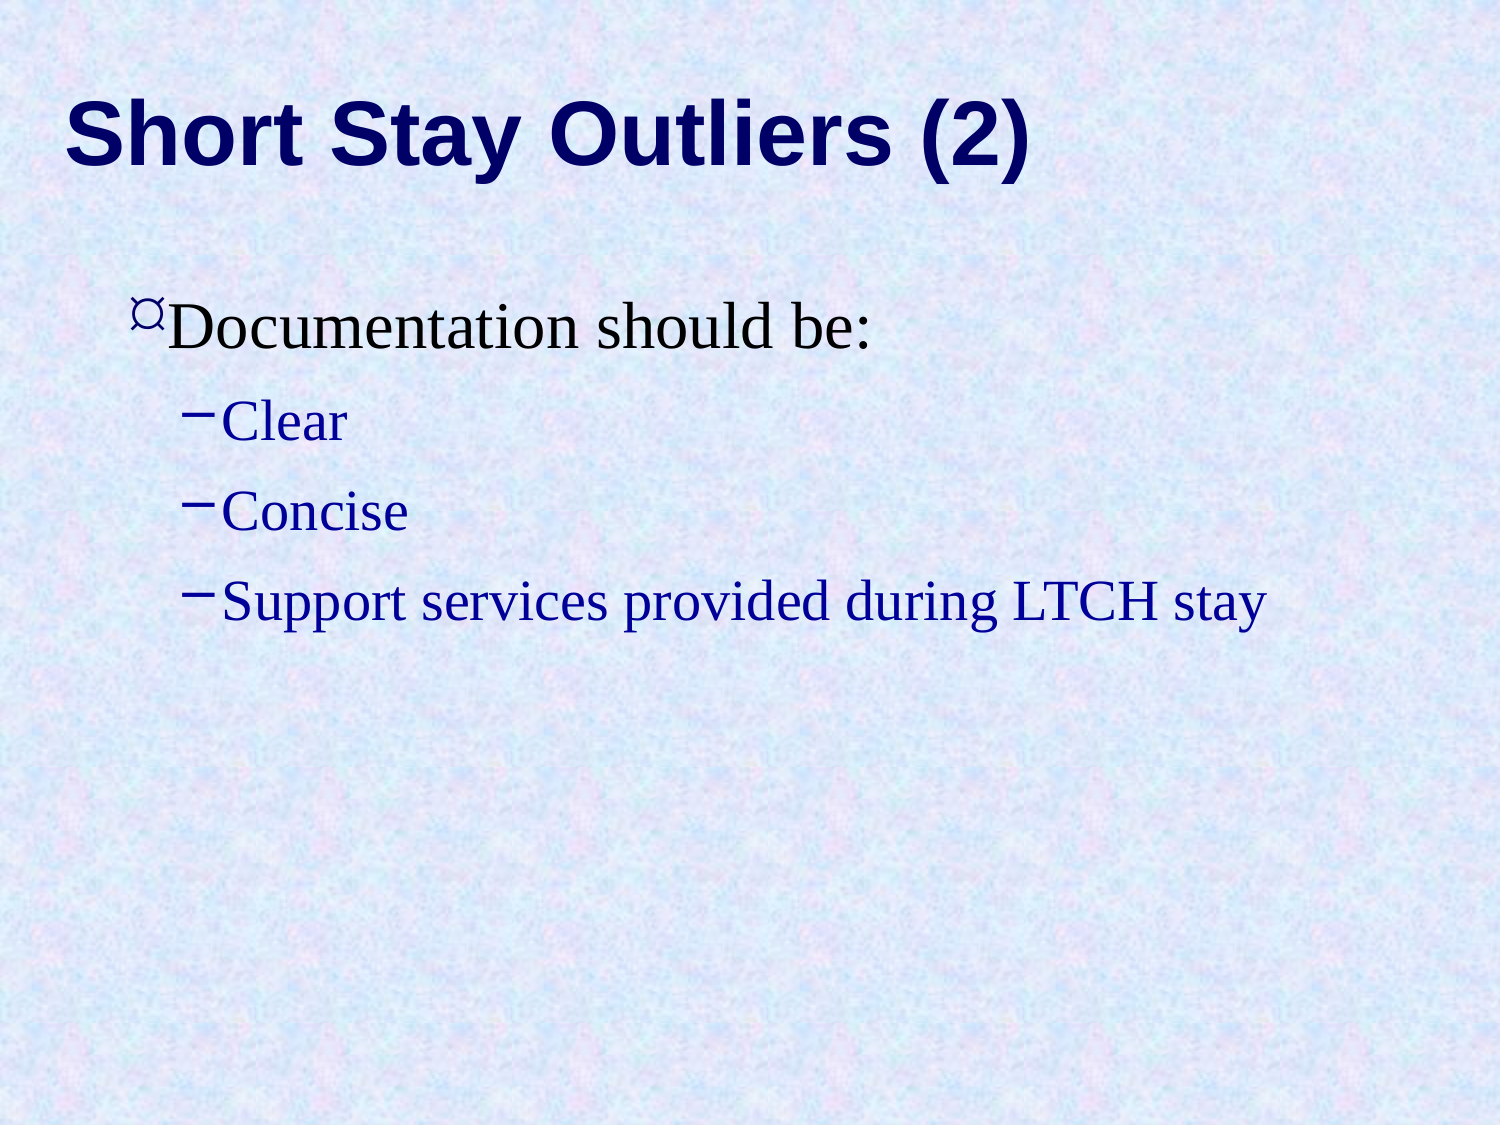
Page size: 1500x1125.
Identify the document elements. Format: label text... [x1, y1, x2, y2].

list Documentation should be: Clear Concise Support services provided during LTCH stay [112, 275, 1375, 1050]
title Short Stay Outliers (2) [50, 37, 1450, 238]
